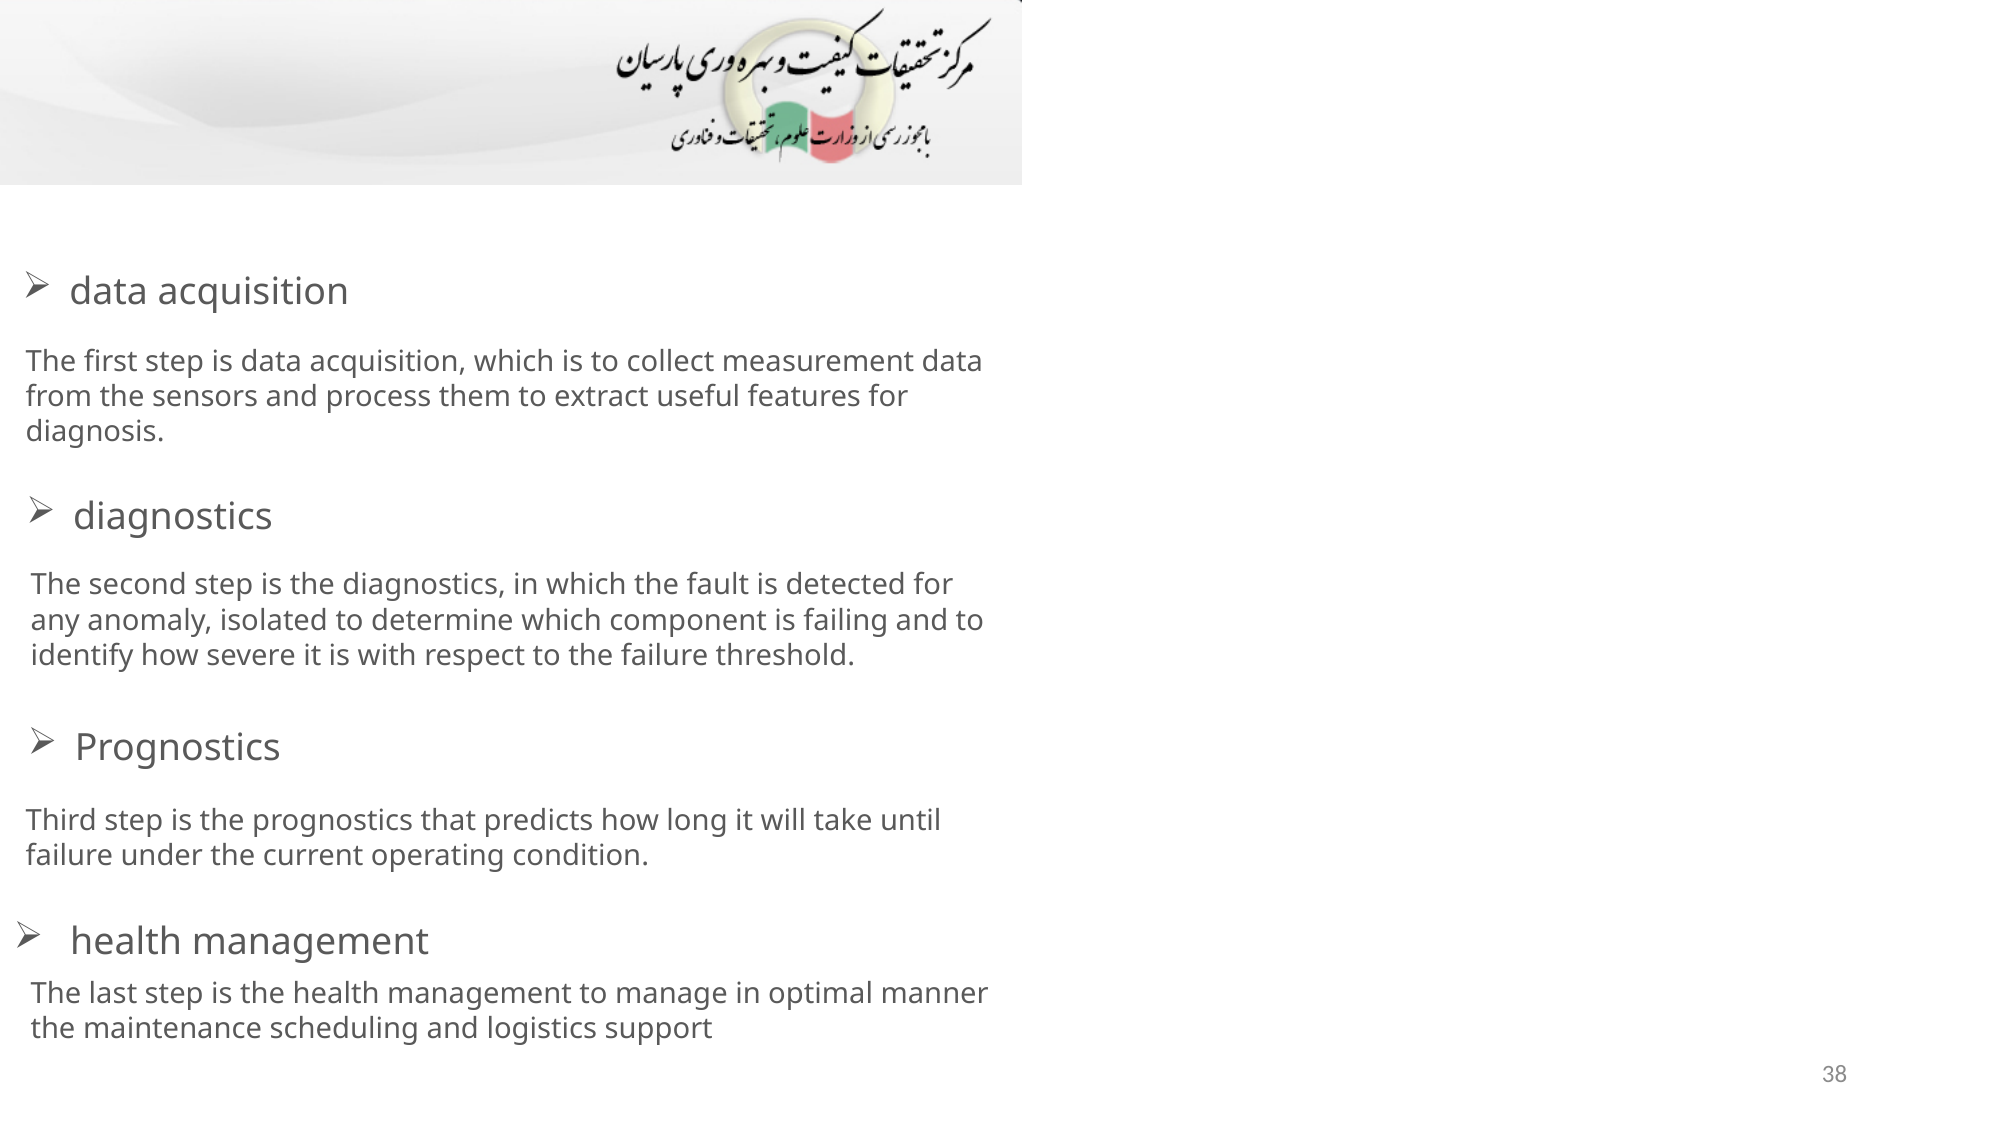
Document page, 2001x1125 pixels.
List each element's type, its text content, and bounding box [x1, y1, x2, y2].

picture [0, 0, 1022, 185]
text_box Third step is the prognostics that predicts how long it will take until failure under the current operating condition. [10, 794, 1049, 879]
text_box data acquisition [7, 237, 365, 320]
text_box The first step is data acquisition, which is to collect measurement data from the sensors and process them to extract useful features for diagnosis. [10, 334, 1011, 455]
text_box health management [0, 887, 445, 970]
text_box Prognostics [13, 693, 296, 776]
slide_number 38 [1412, 1042, 1863, 1103]
text_box The second step is the diagnostics, in which the fault is detected for any anomaly, isolated to determine which component is failing and to identify how severe it is with respect to the failure threshold. [15, 558, 1016, 679]
text_box The last step is the health management to manage in optimal manner the maintenance scheduling and logistics support [15, 967, 1016, 1053]
text_box diagnostics [11, 461, 298, 545]
